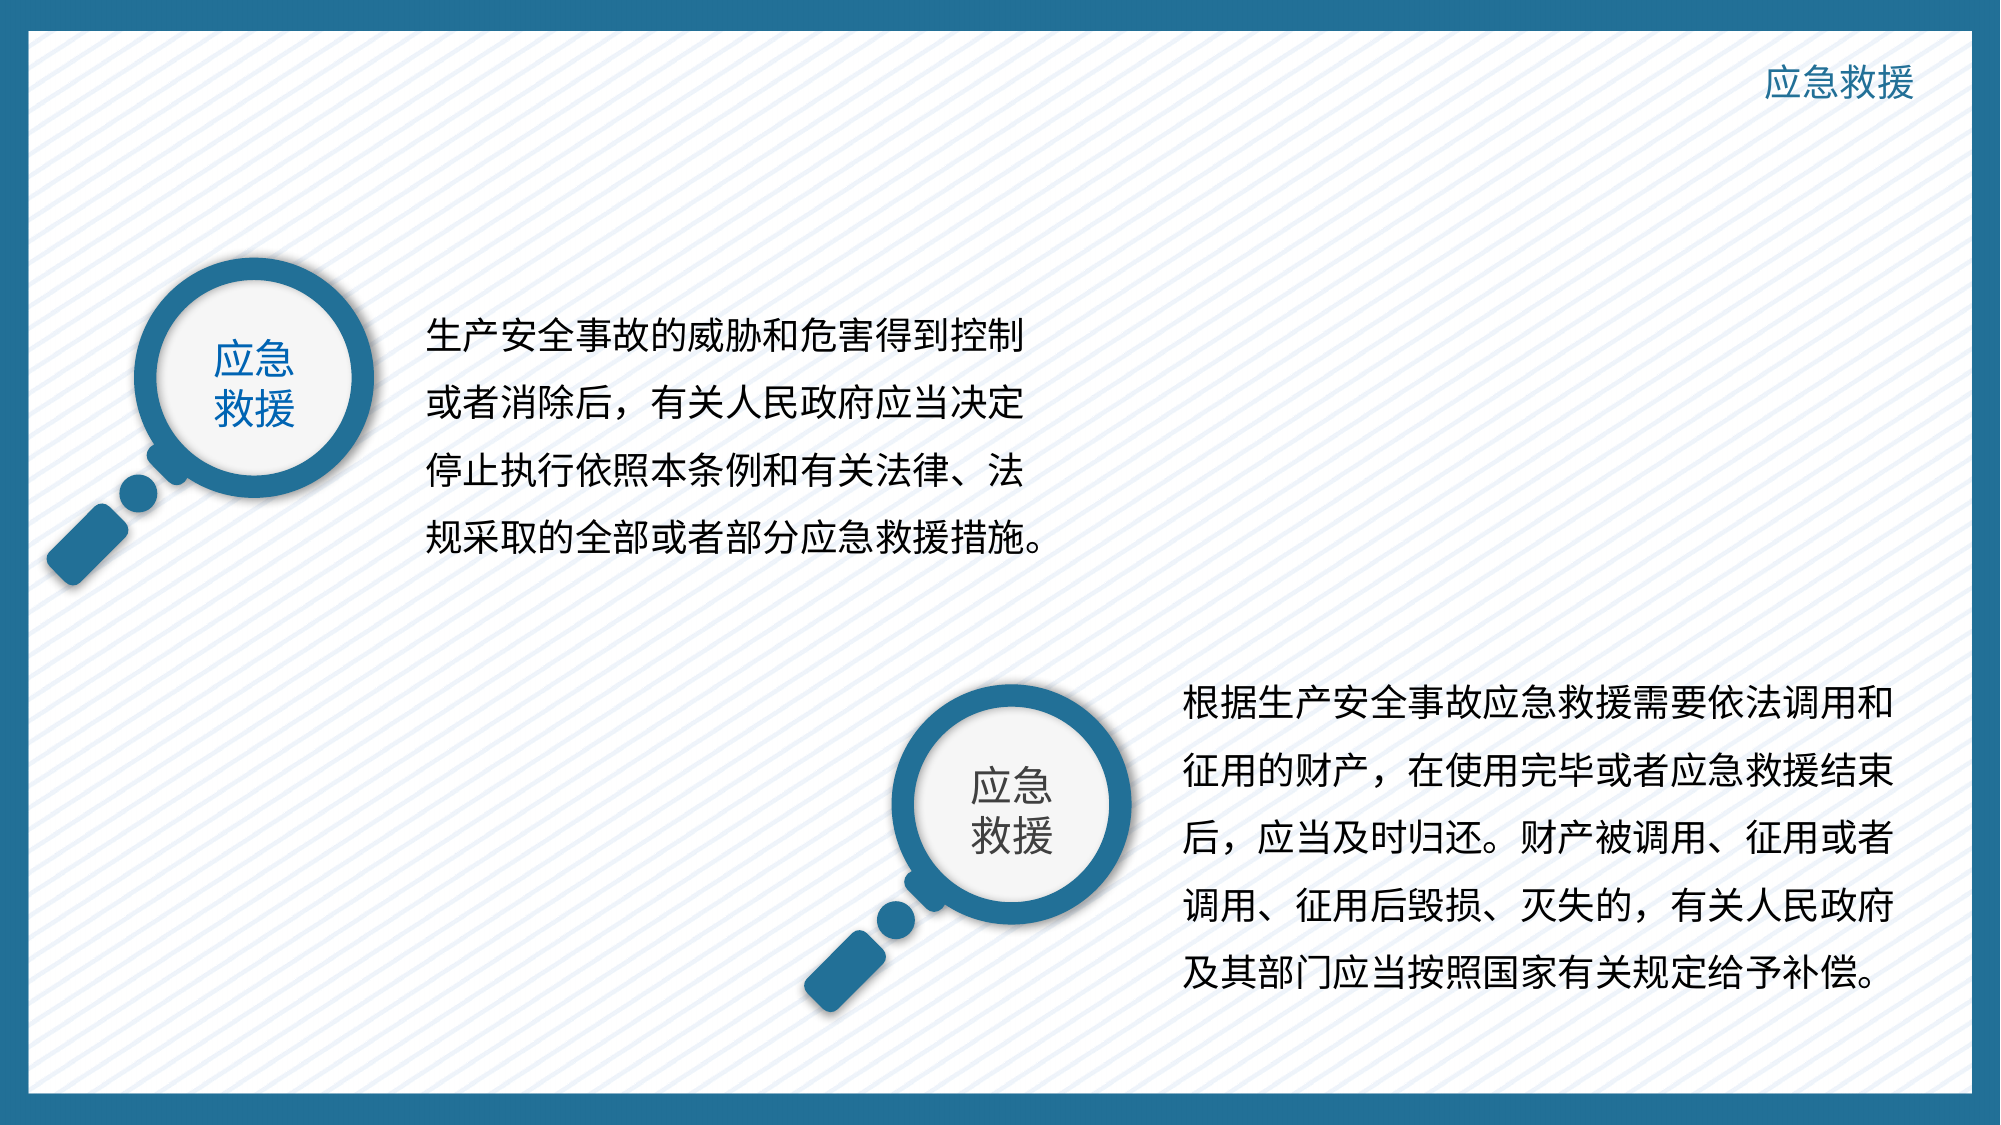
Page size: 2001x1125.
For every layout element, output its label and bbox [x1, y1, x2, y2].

text_box [802, 684, 1132, 1014]
text_box [45, 257, 374, 587]
picture [0, 0, 2000, 1125]
